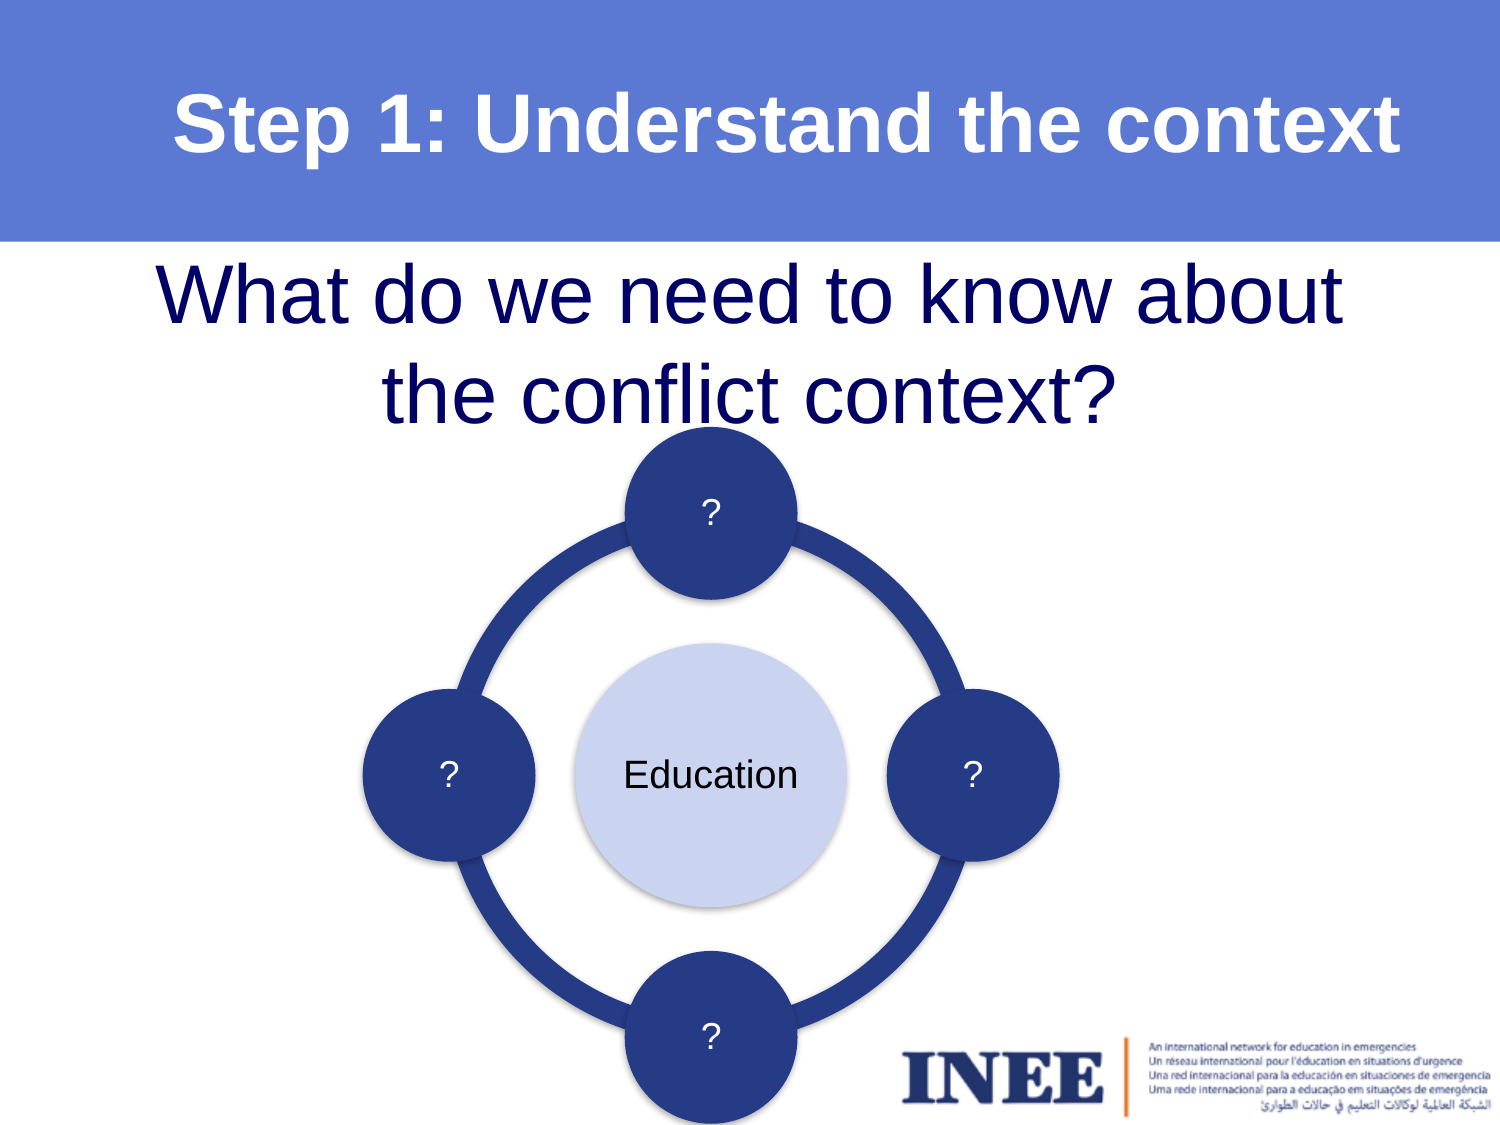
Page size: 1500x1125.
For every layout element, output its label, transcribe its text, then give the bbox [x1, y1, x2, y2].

list What do we need to know about the conflict context? [75, 232, 1425, 1005]
title Step 1: Understand the context [75, 24, 1500, 213]
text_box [362, 425, 1061, 1125]
picture [1061, 1026, 1500, 1125]
